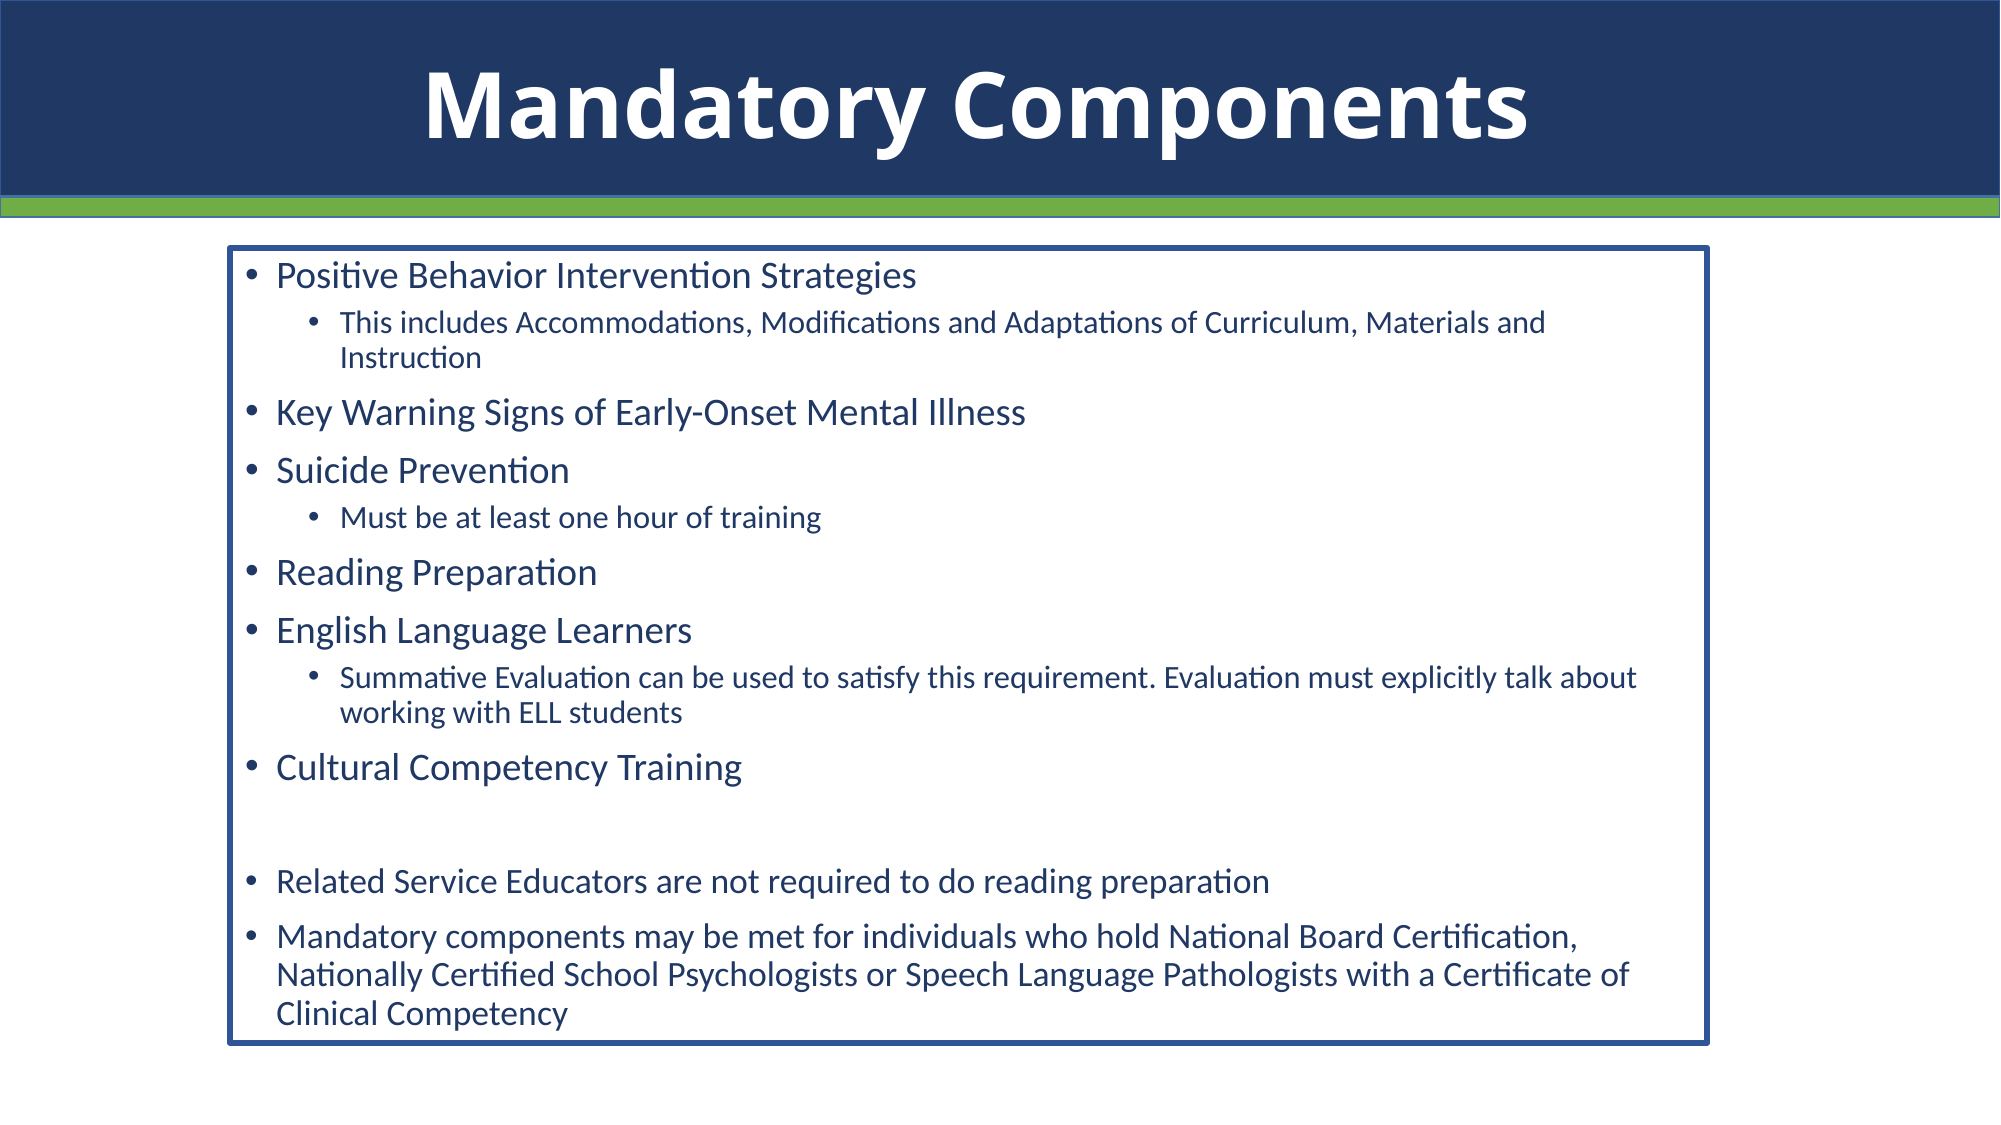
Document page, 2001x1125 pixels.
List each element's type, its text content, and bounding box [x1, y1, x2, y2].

text_box [0, 195, 2000, 218]
footer [662, 1042, 1338, 1103]
list Positive Behavior Intervention Strategies This includes Accommodations, Modifications and Adaptations of Curriculum, Materials and Instruction Key Warning Signs of Early-Onset Mental Illness Suicide Prevention Must be at least one hour of training Reading Preparation English Language Learners Summative Evaluation can be used to satisfy this requirement. Evaluation must explicitly talk about working with ELL students Cultural Competency Training Related Service Educators are not required to do reading preparation Mandatory components may be met for individuals who hold National Board Certification, Nationally Certified School Psychologists or Speech Language Pathologists with a Certificate of Clinical Competency [229, 247, 1708, 1043]
title Mandatory Components [0, 0, 2000, 195]
slide_number [137, 1042, 588, 1103]
